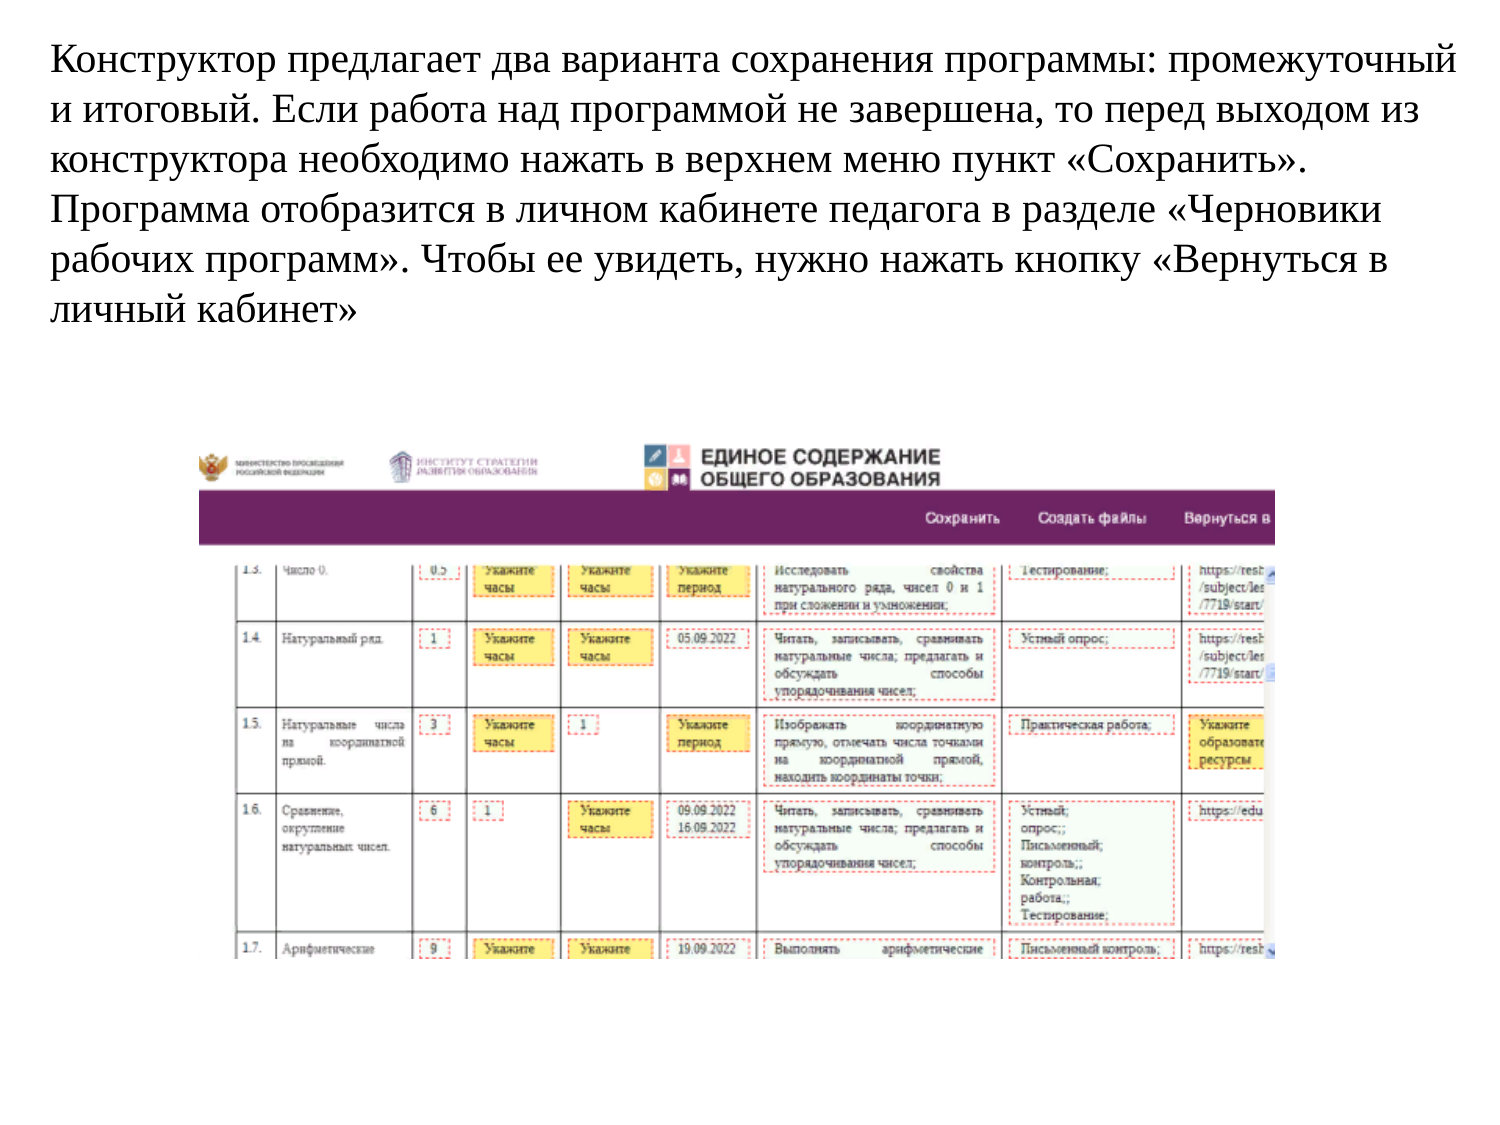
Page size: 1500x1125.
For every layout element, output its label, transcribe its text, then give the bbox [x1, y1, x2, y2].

text_box Конструктор предлагает два варианта сохранения программы: промежуточный и итоговый. Если работа над программой не завершена, то перед выходом из конструктора необходимо нажать в верхнем меню пункт «Сохранить». Программа отобразится в личном кабинете педагога в разделе «Черновики рабочих программ». Чтобы ее увидеть, нужно нажать кнопку «Вернуться в личный кабинет» [35, 23, 1500, 339]
picture [198, 433, 1275, 959]
